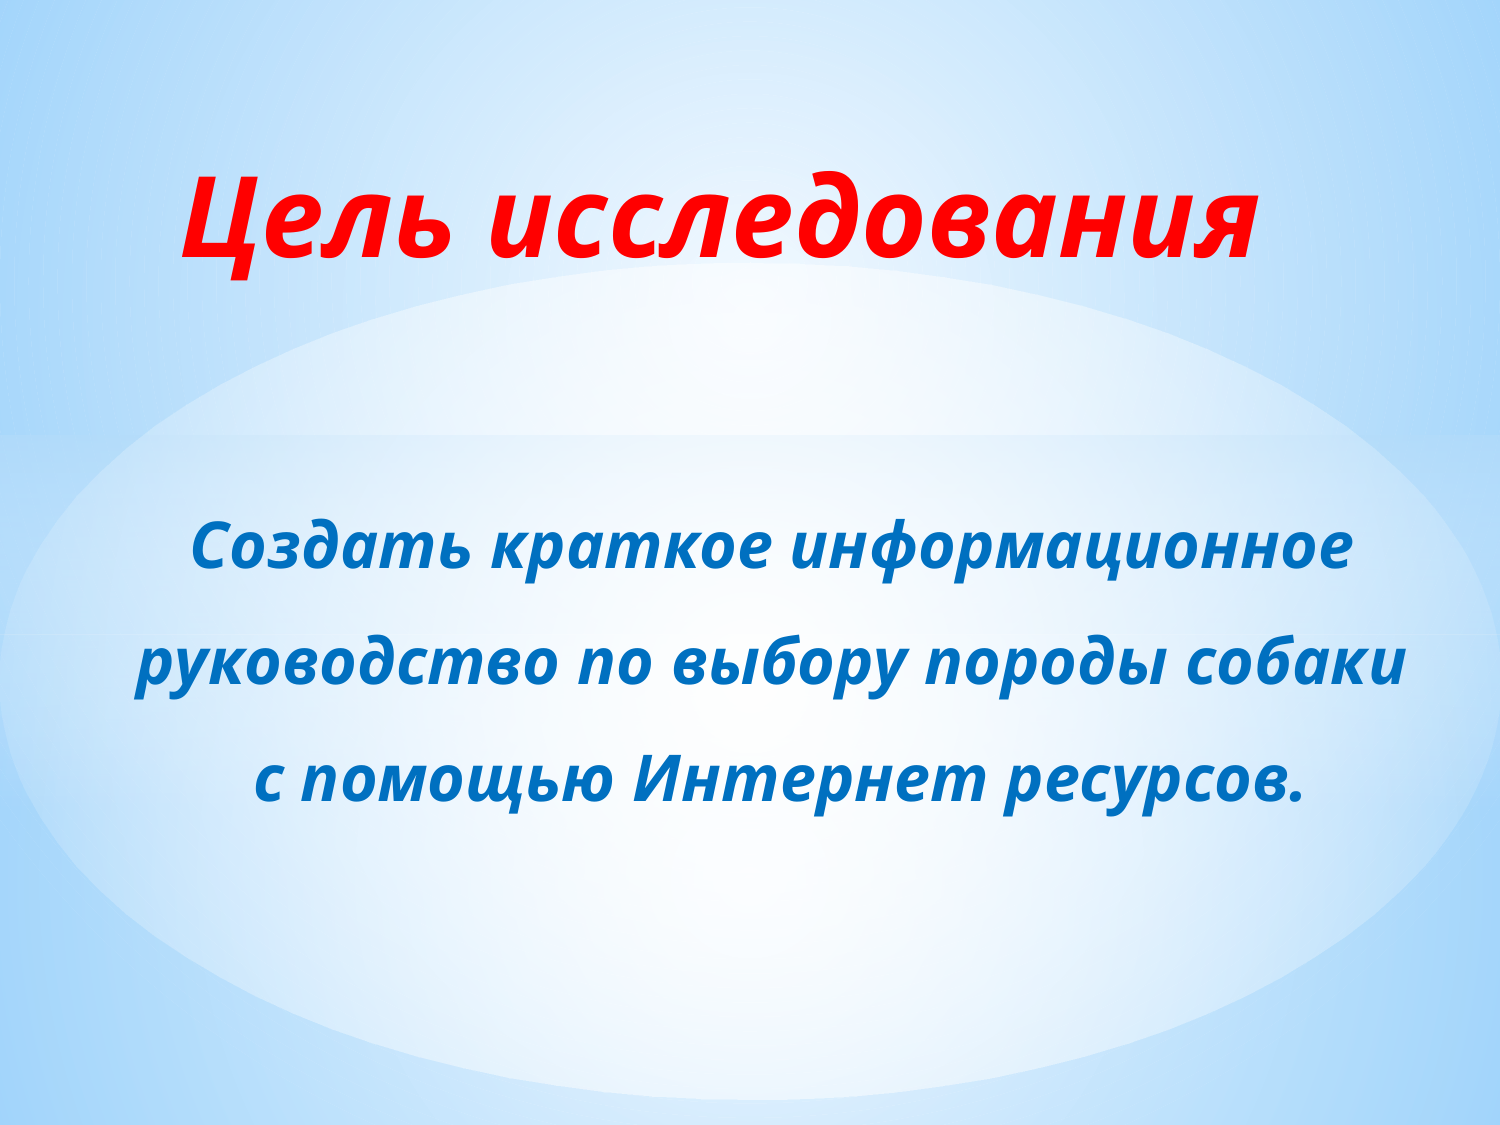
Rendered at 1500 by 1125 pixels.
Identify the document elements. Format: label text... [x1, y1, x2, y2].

subtitle Создать краткое информационное руководство по выбору породы собаки с помощью Интернет ресурсов. [117, 457, 1429, 938]
title Цель исследования [134, 137, 1376, 279]
